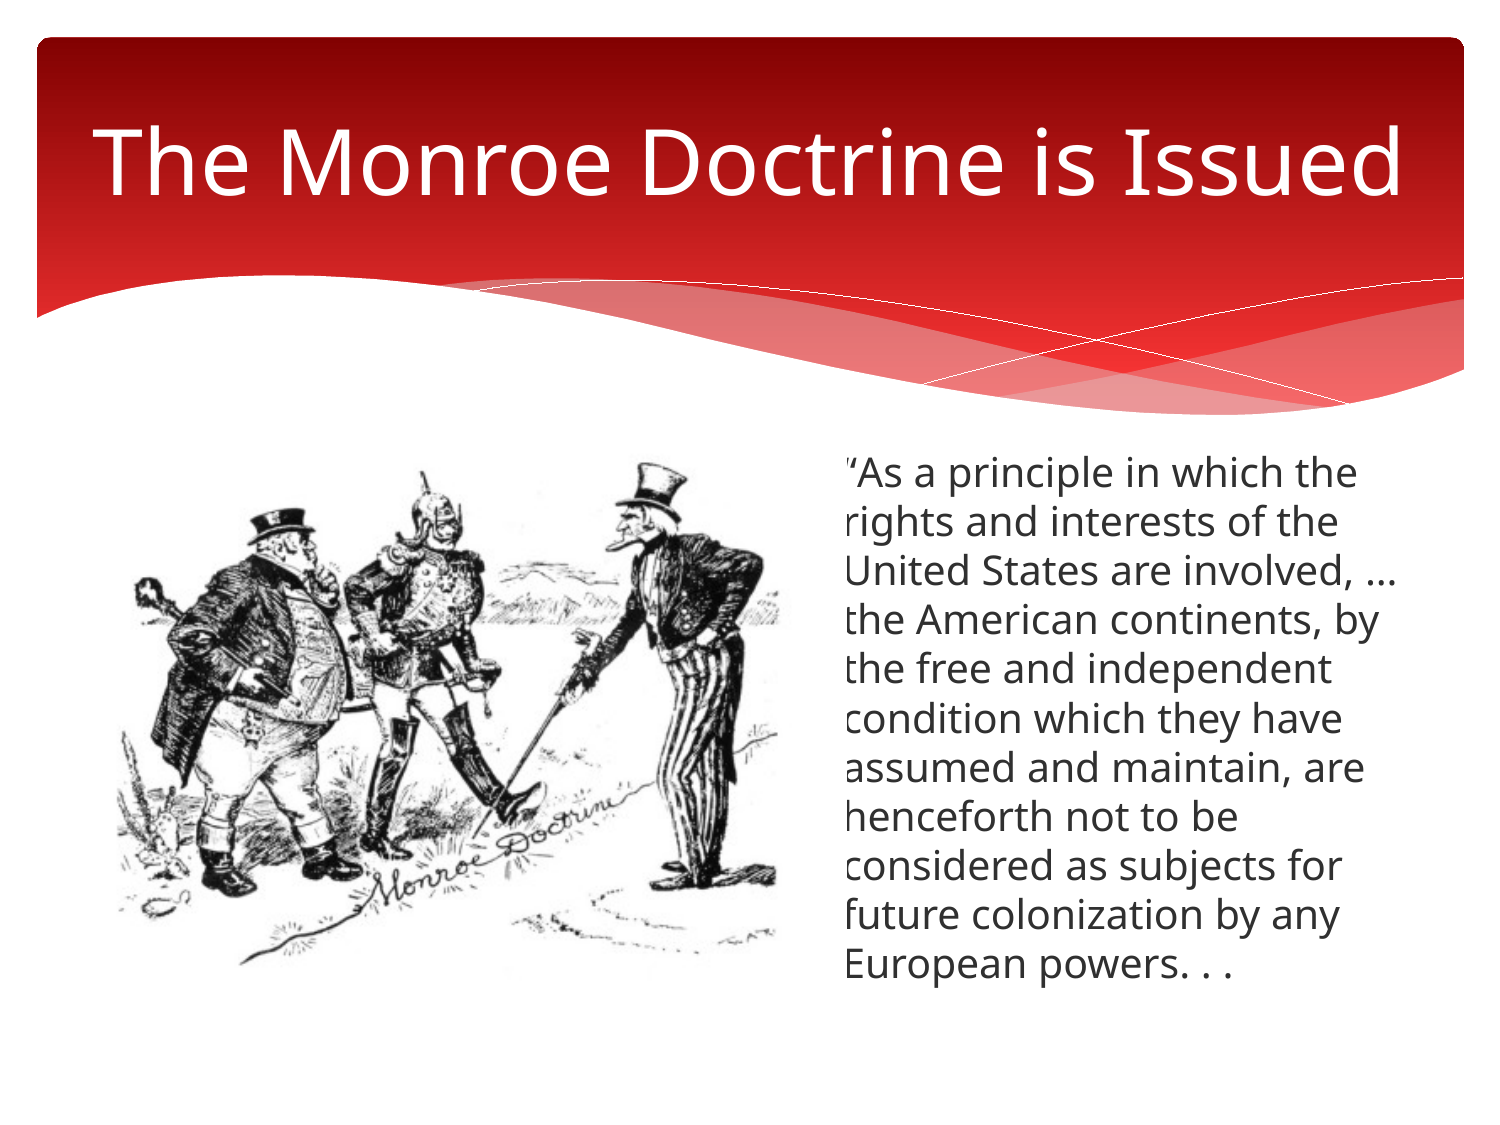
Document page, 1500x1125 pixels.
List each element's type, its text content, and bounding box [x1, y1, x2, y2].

picture [49, 414, 847, 1013]
list “As a principle in which the rights and interests of the United States are involved, … the American continents, by the free and independent condition which they have assumed and maintain, are henceforth not to be considered as subjects for future colonization by any European powers. . . [852, 438, 1438, 1005]
title The Monroe Doctrine is Issued [75, 55, 1425, 261]
